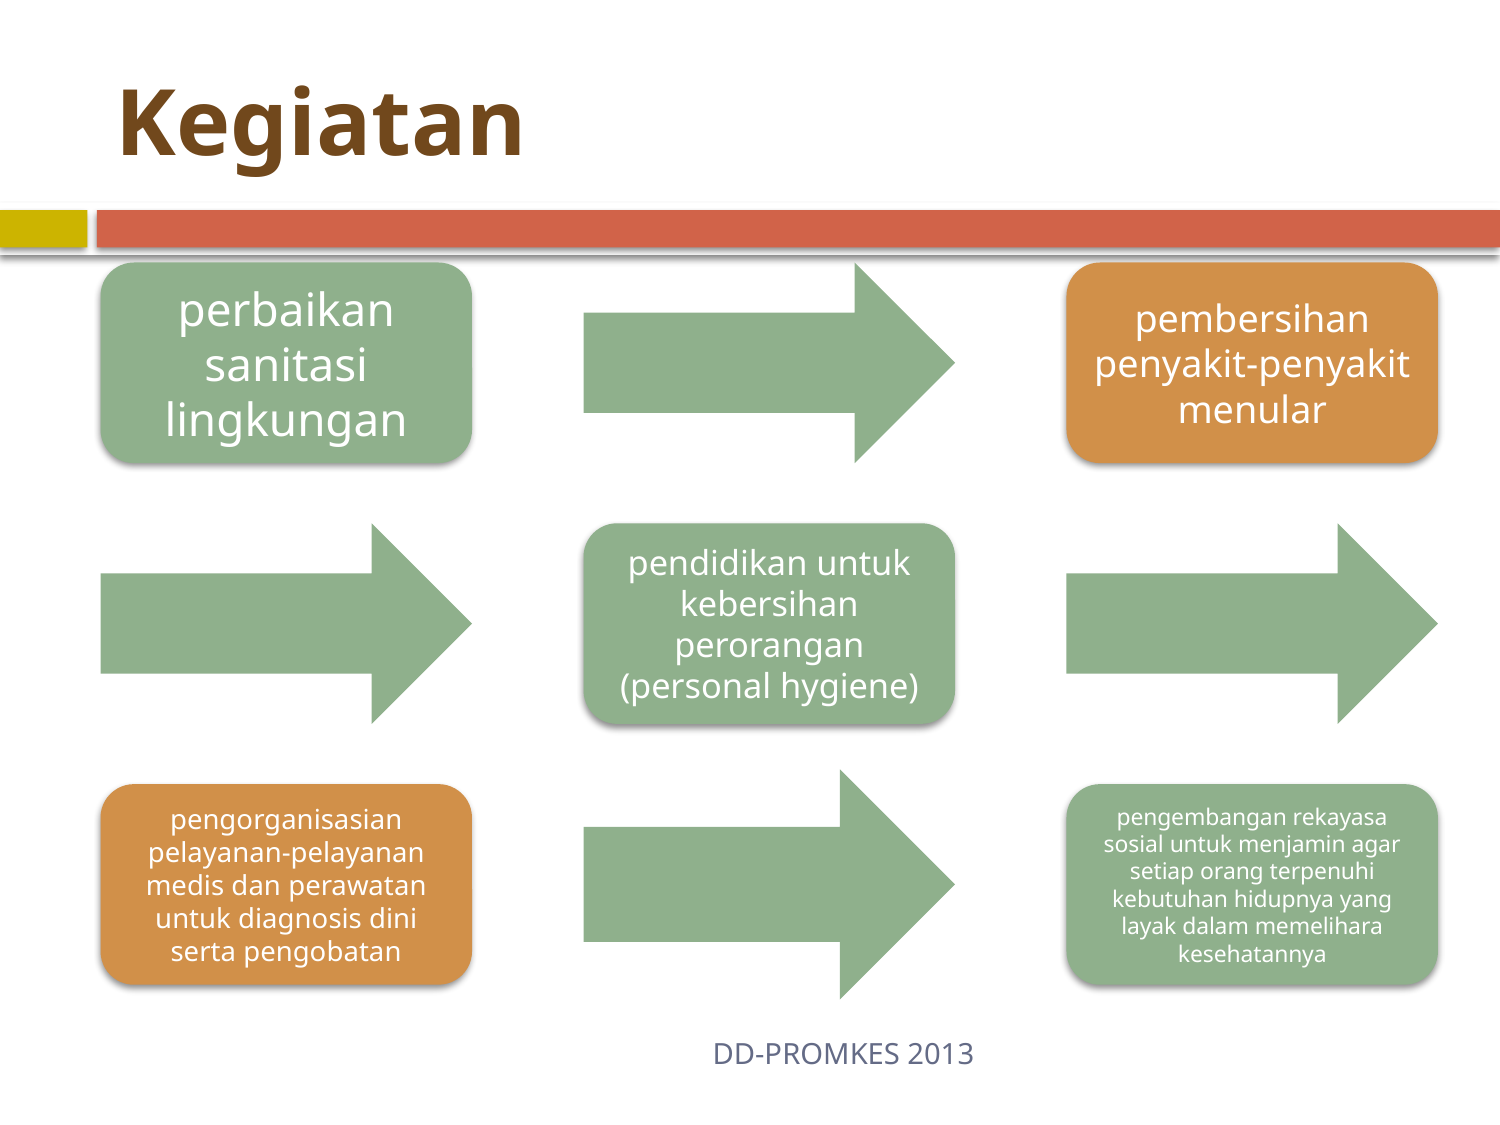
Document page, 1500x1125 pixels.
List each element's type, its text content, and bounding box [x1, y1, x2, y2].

footer DD-PROMKES 2013 [99, 1024, 990, 1085]
title Kegiatan [100, 37, 1438, 200]
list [100, 262, 1439, 1001]
